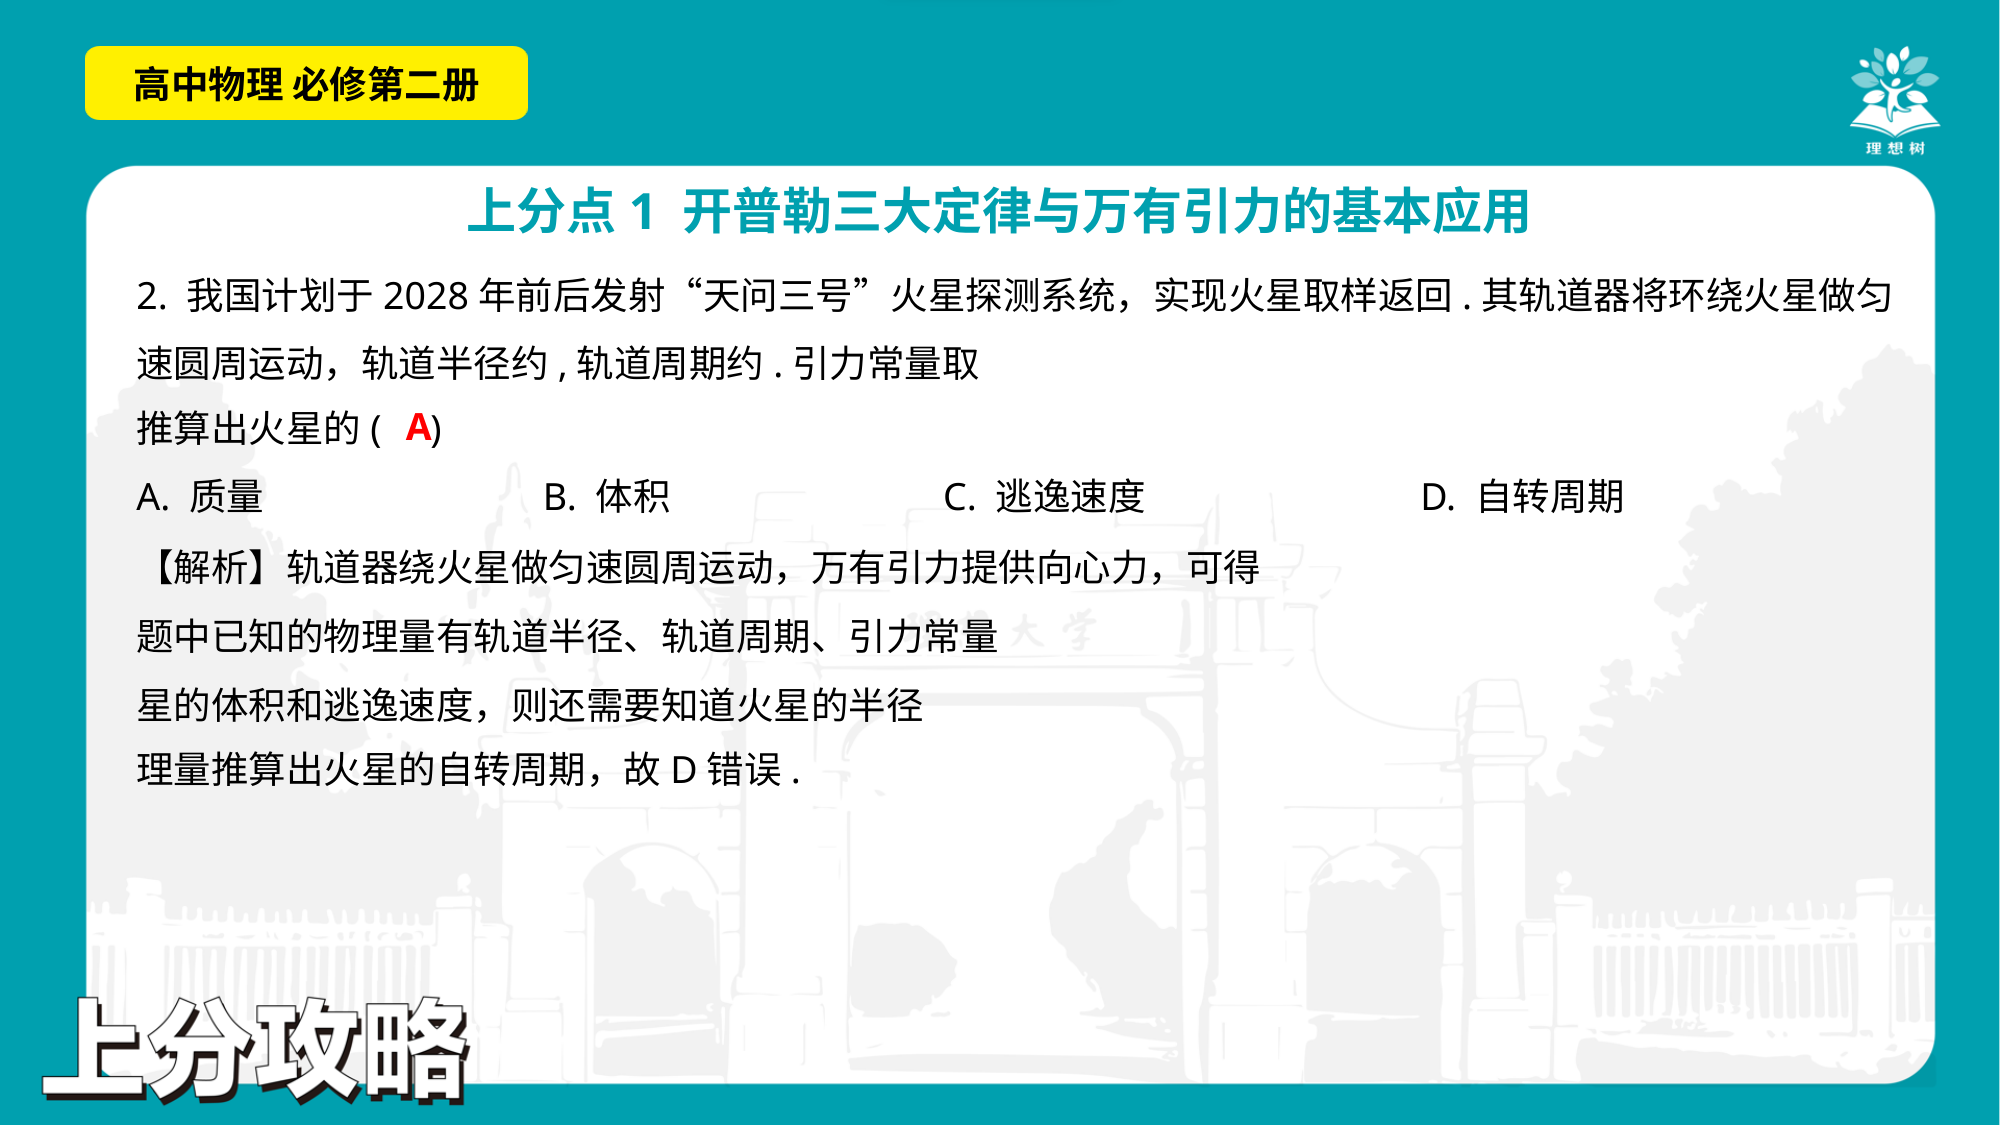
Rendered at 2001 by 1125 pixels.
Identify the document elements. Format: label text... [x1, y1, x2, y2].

picture [0, 0, 2000, 1125]
text_box A. 质量 B. 体积 C. 逃逸速度 D. 自转周期 [136, 451, 1865, 511]
text_box A [391, 383, 446, 442]
